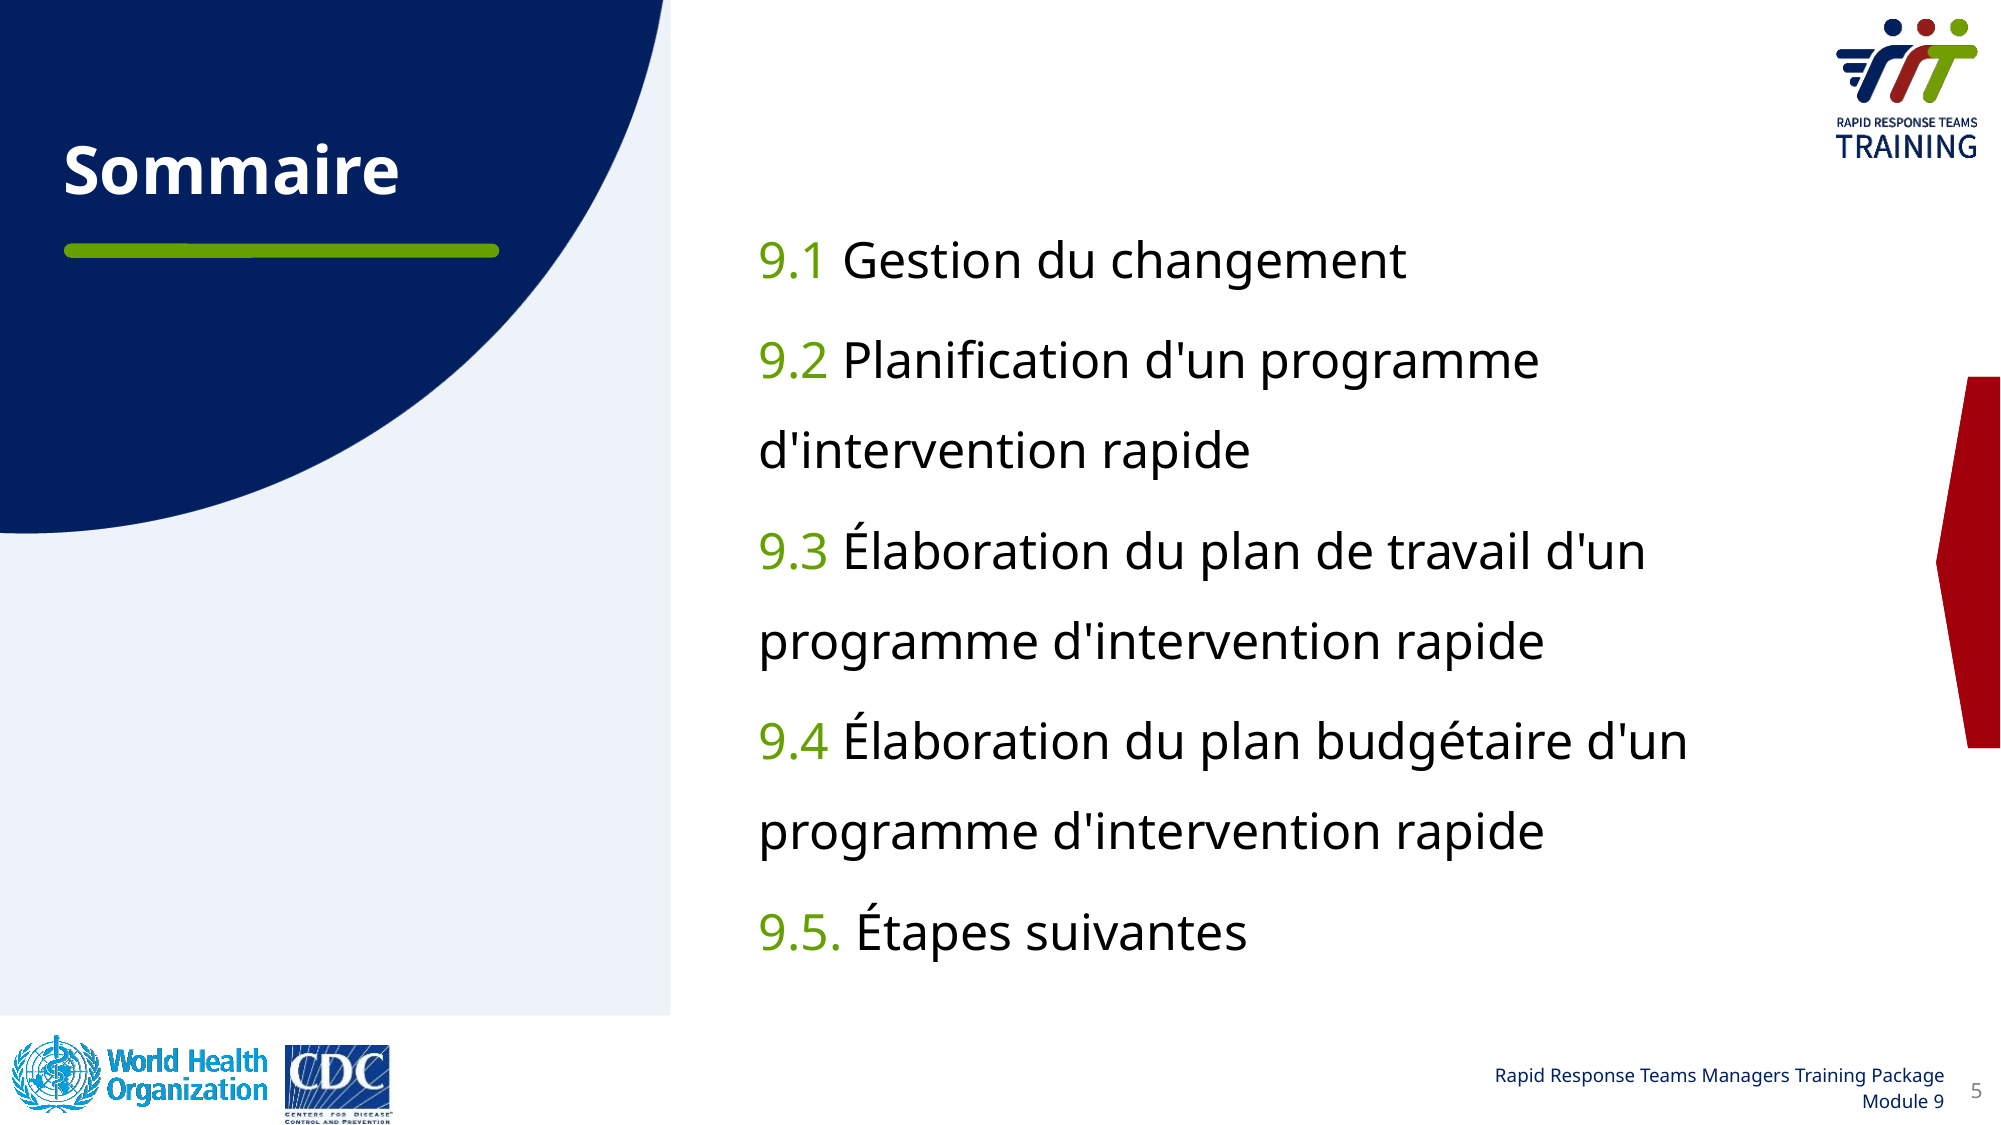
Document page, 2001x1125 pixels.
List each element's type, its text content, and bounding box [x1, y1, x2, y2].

text_box [1936, 376, 2000, 749]
text_box Sommaire [55, 120, 528, 216]
picture [46, 1056, 54, 1061]
picture [43, 1088, 54, 1094]
slide_number 5 [1953, 1070, 2000, 1124]
picture [12, 1084, 46, 1113]
picture [0, 0, 670, 538]
picture [50, 1109, 62, 1113]
picture [34, 1058, 41, 1077]
picture [38, 1092, 54, 1100]
picture [285, 1045, 393, 1124]
picture [36, 1035, 267, 1113]
picture [28, 1054, 36, 1077]
picture [38, 1044, 53, 1052]
picture [1835, 19, 1978, 167]
picture [12, 1035, 53, 1067]
text_box 9.1 Gestion du changement 9.2 Planification d'un programme d'intervention rapide 9.3 Élaboration du plan de travail d'un programme d'intervention rapide 9.4 Élaboration du plan budgétaire d'un programme d'intervention rapide 9.5. Étapes suivantes [743, 190, 1895, 1013]
